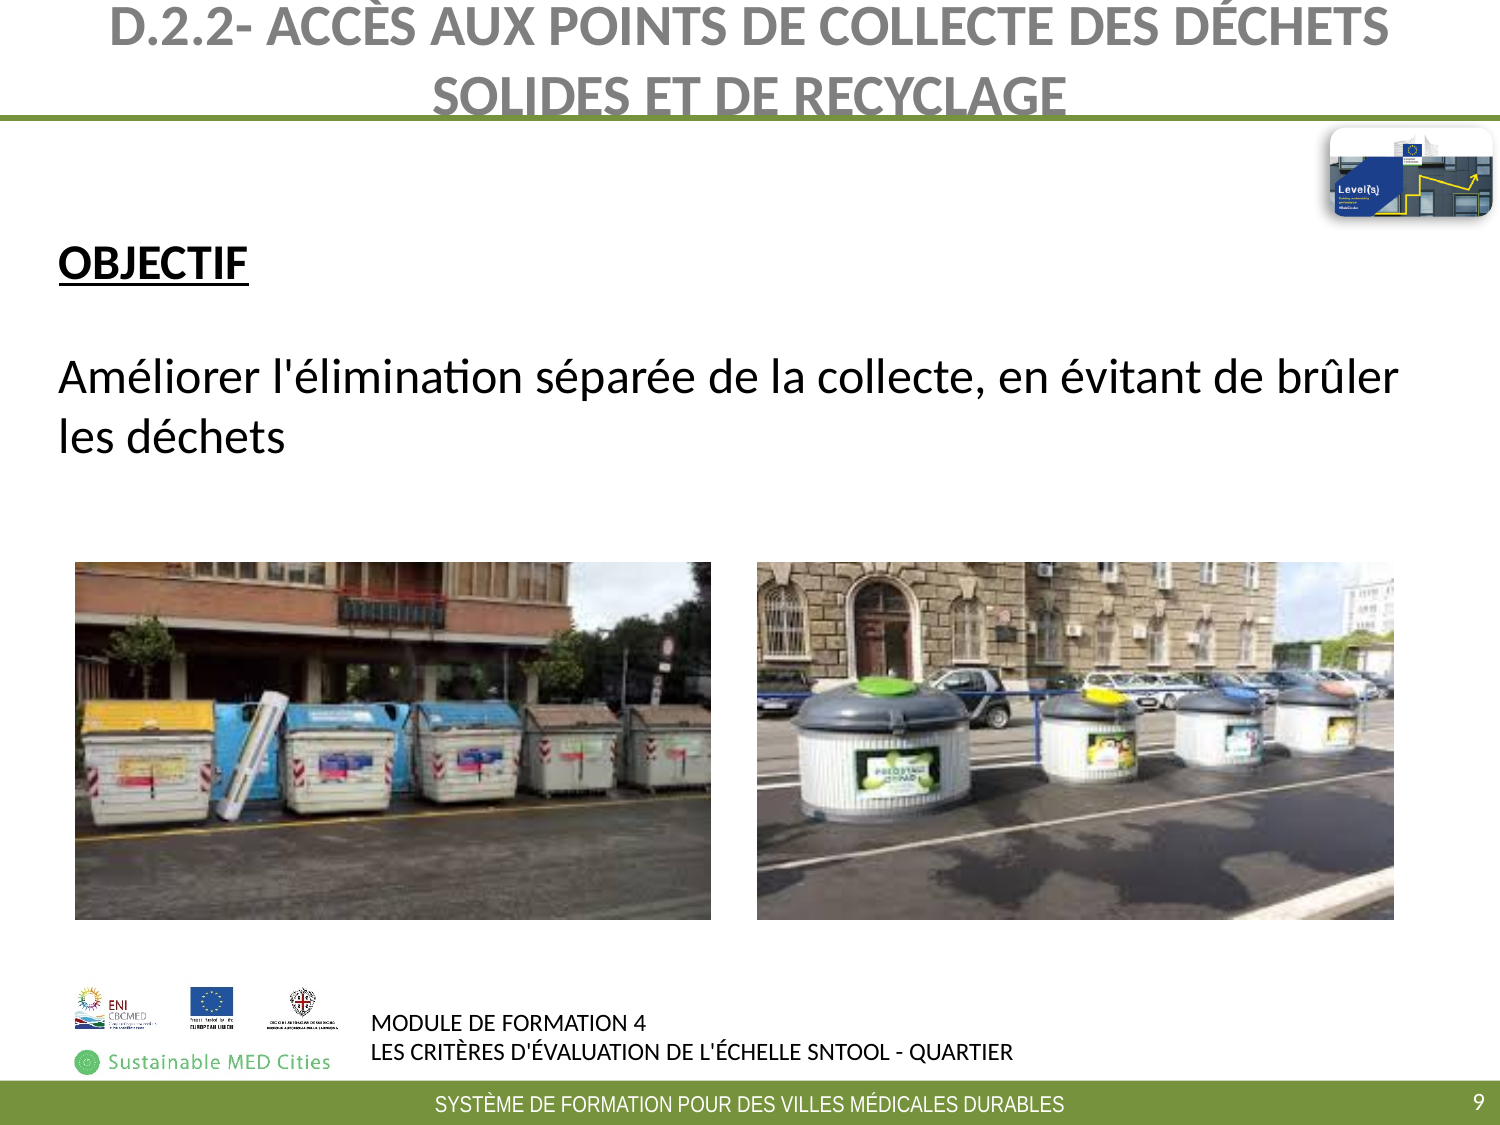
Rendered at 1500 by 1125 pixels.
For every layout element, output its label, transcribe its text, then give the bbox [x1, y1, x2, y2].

picture [1329, 127, 1493, 217]
picture [62, 978, 356, 1080]
picture [757, 562, 1394, 920]
title D.2.2- ACCÈS AUX POINTS DE COLLECTE DES DÉCHETS SOLIDES ET DE RECYCLAGE [0, 0, 1500, 115]
slide_number ‹#› [1149, 1070, 1500, 1125]
text_box OBJECTIF Améliorer l'élimination séparée de la collecte, en évitant de brûler les déchets [43, 205, 1425, 944]
picture [74, 562, 711, 920]
